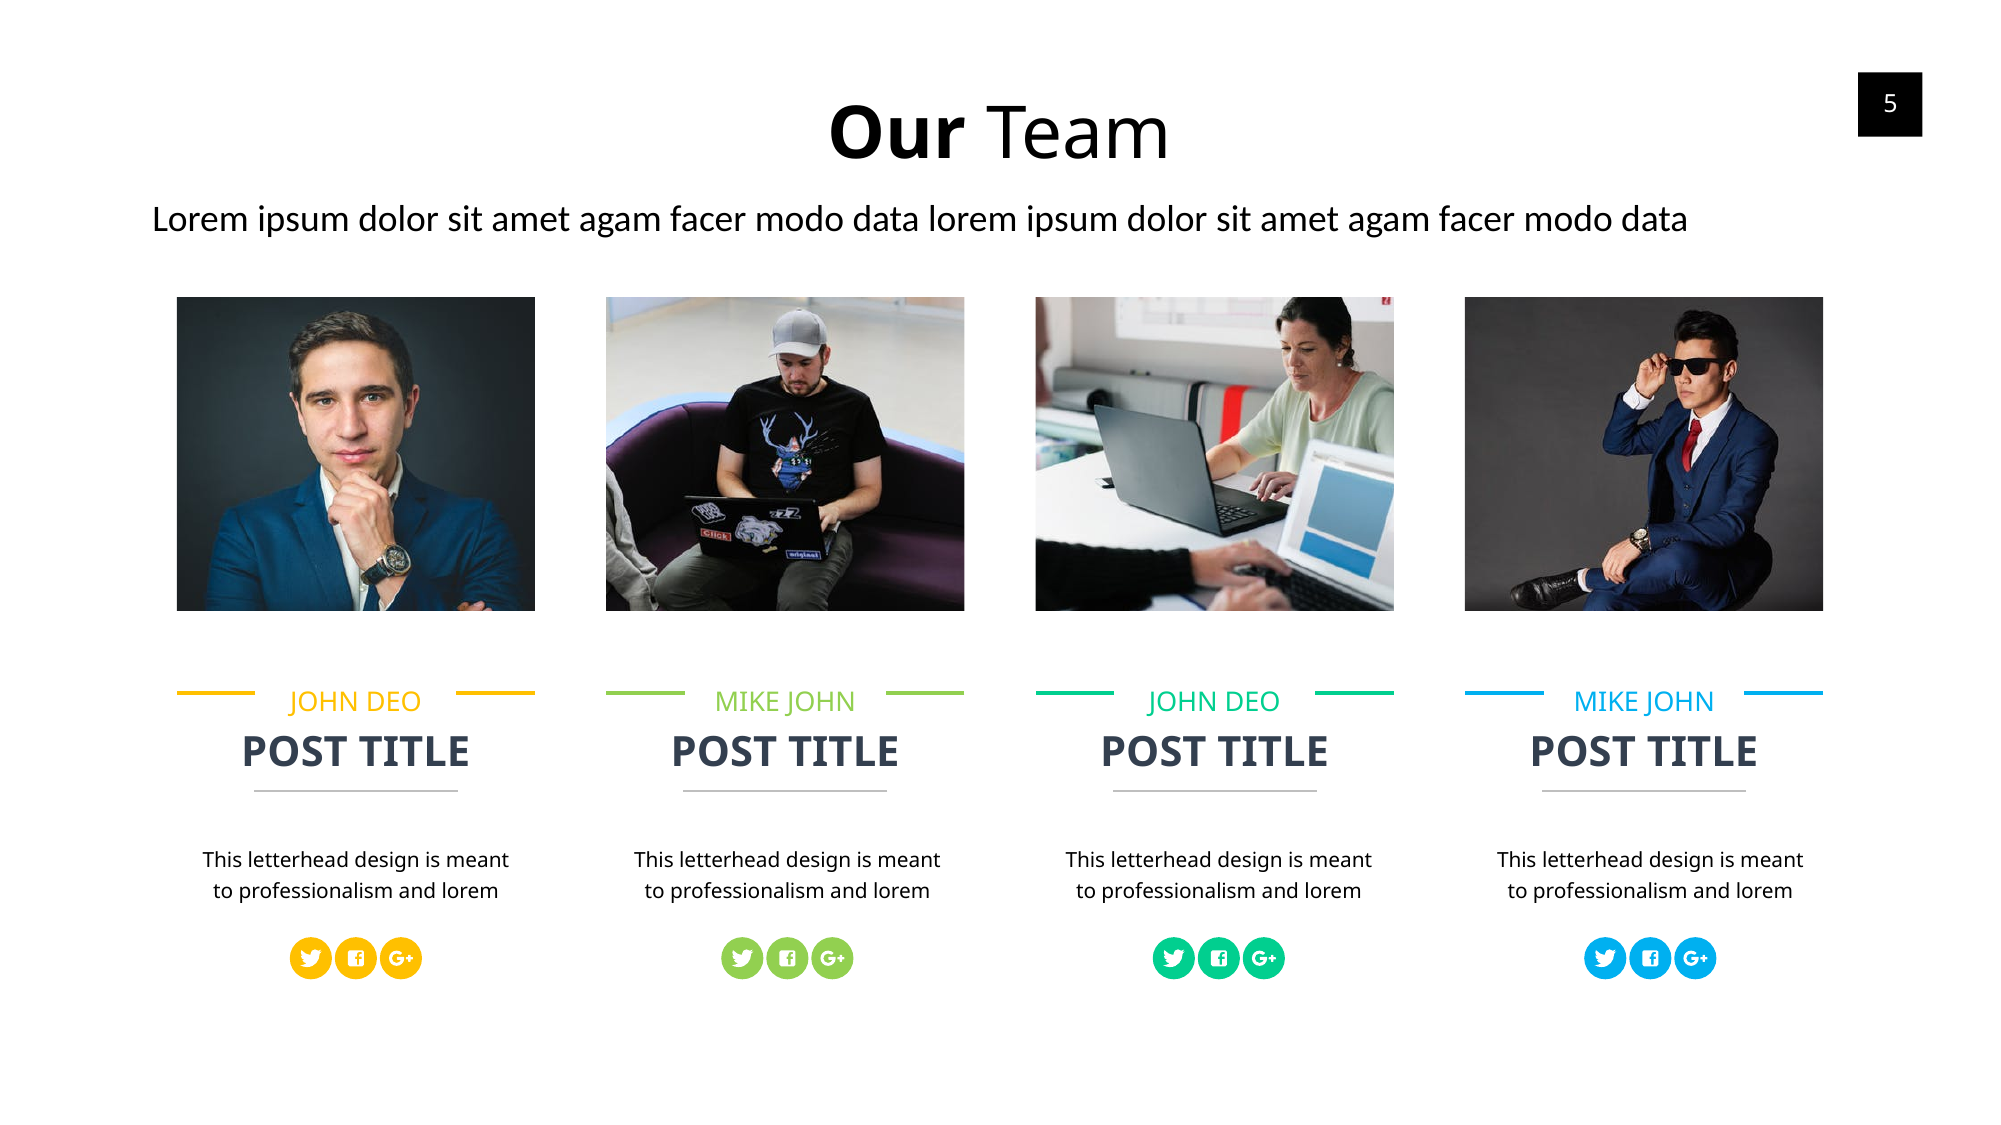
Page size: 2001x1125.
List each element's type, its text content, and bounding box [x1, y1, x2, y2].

picture [1035, 297, 1394, 611]
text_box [176, 650, 535, 792]
picture [1464, 297, 1824, 611]
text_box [1053, 839, 1384, 980]
text_box MIKE JOHN POST TITLE [1497, 650, 1791, 783]
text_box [622, 839, 953, 980]
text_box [1485, 839, 1816, 980]
picture [606, 297, 965, 611]
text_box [190, 839, 522, 980]
slide_number 5 [1863, 78, 1927, 130]
text_box JOHN DEO POST TITLE [1064, 650, 1366, 783]
title Our Team [137, 78, 1863, 186]
picture [176, 297, 535, 611]
subtitle Lorem ipsum dolor sit amet agam facer modo data lorem ipsum dolor sit amet agam facer modo data [137, 186, 1863, 227]
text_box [606, 650, 965, 792]
